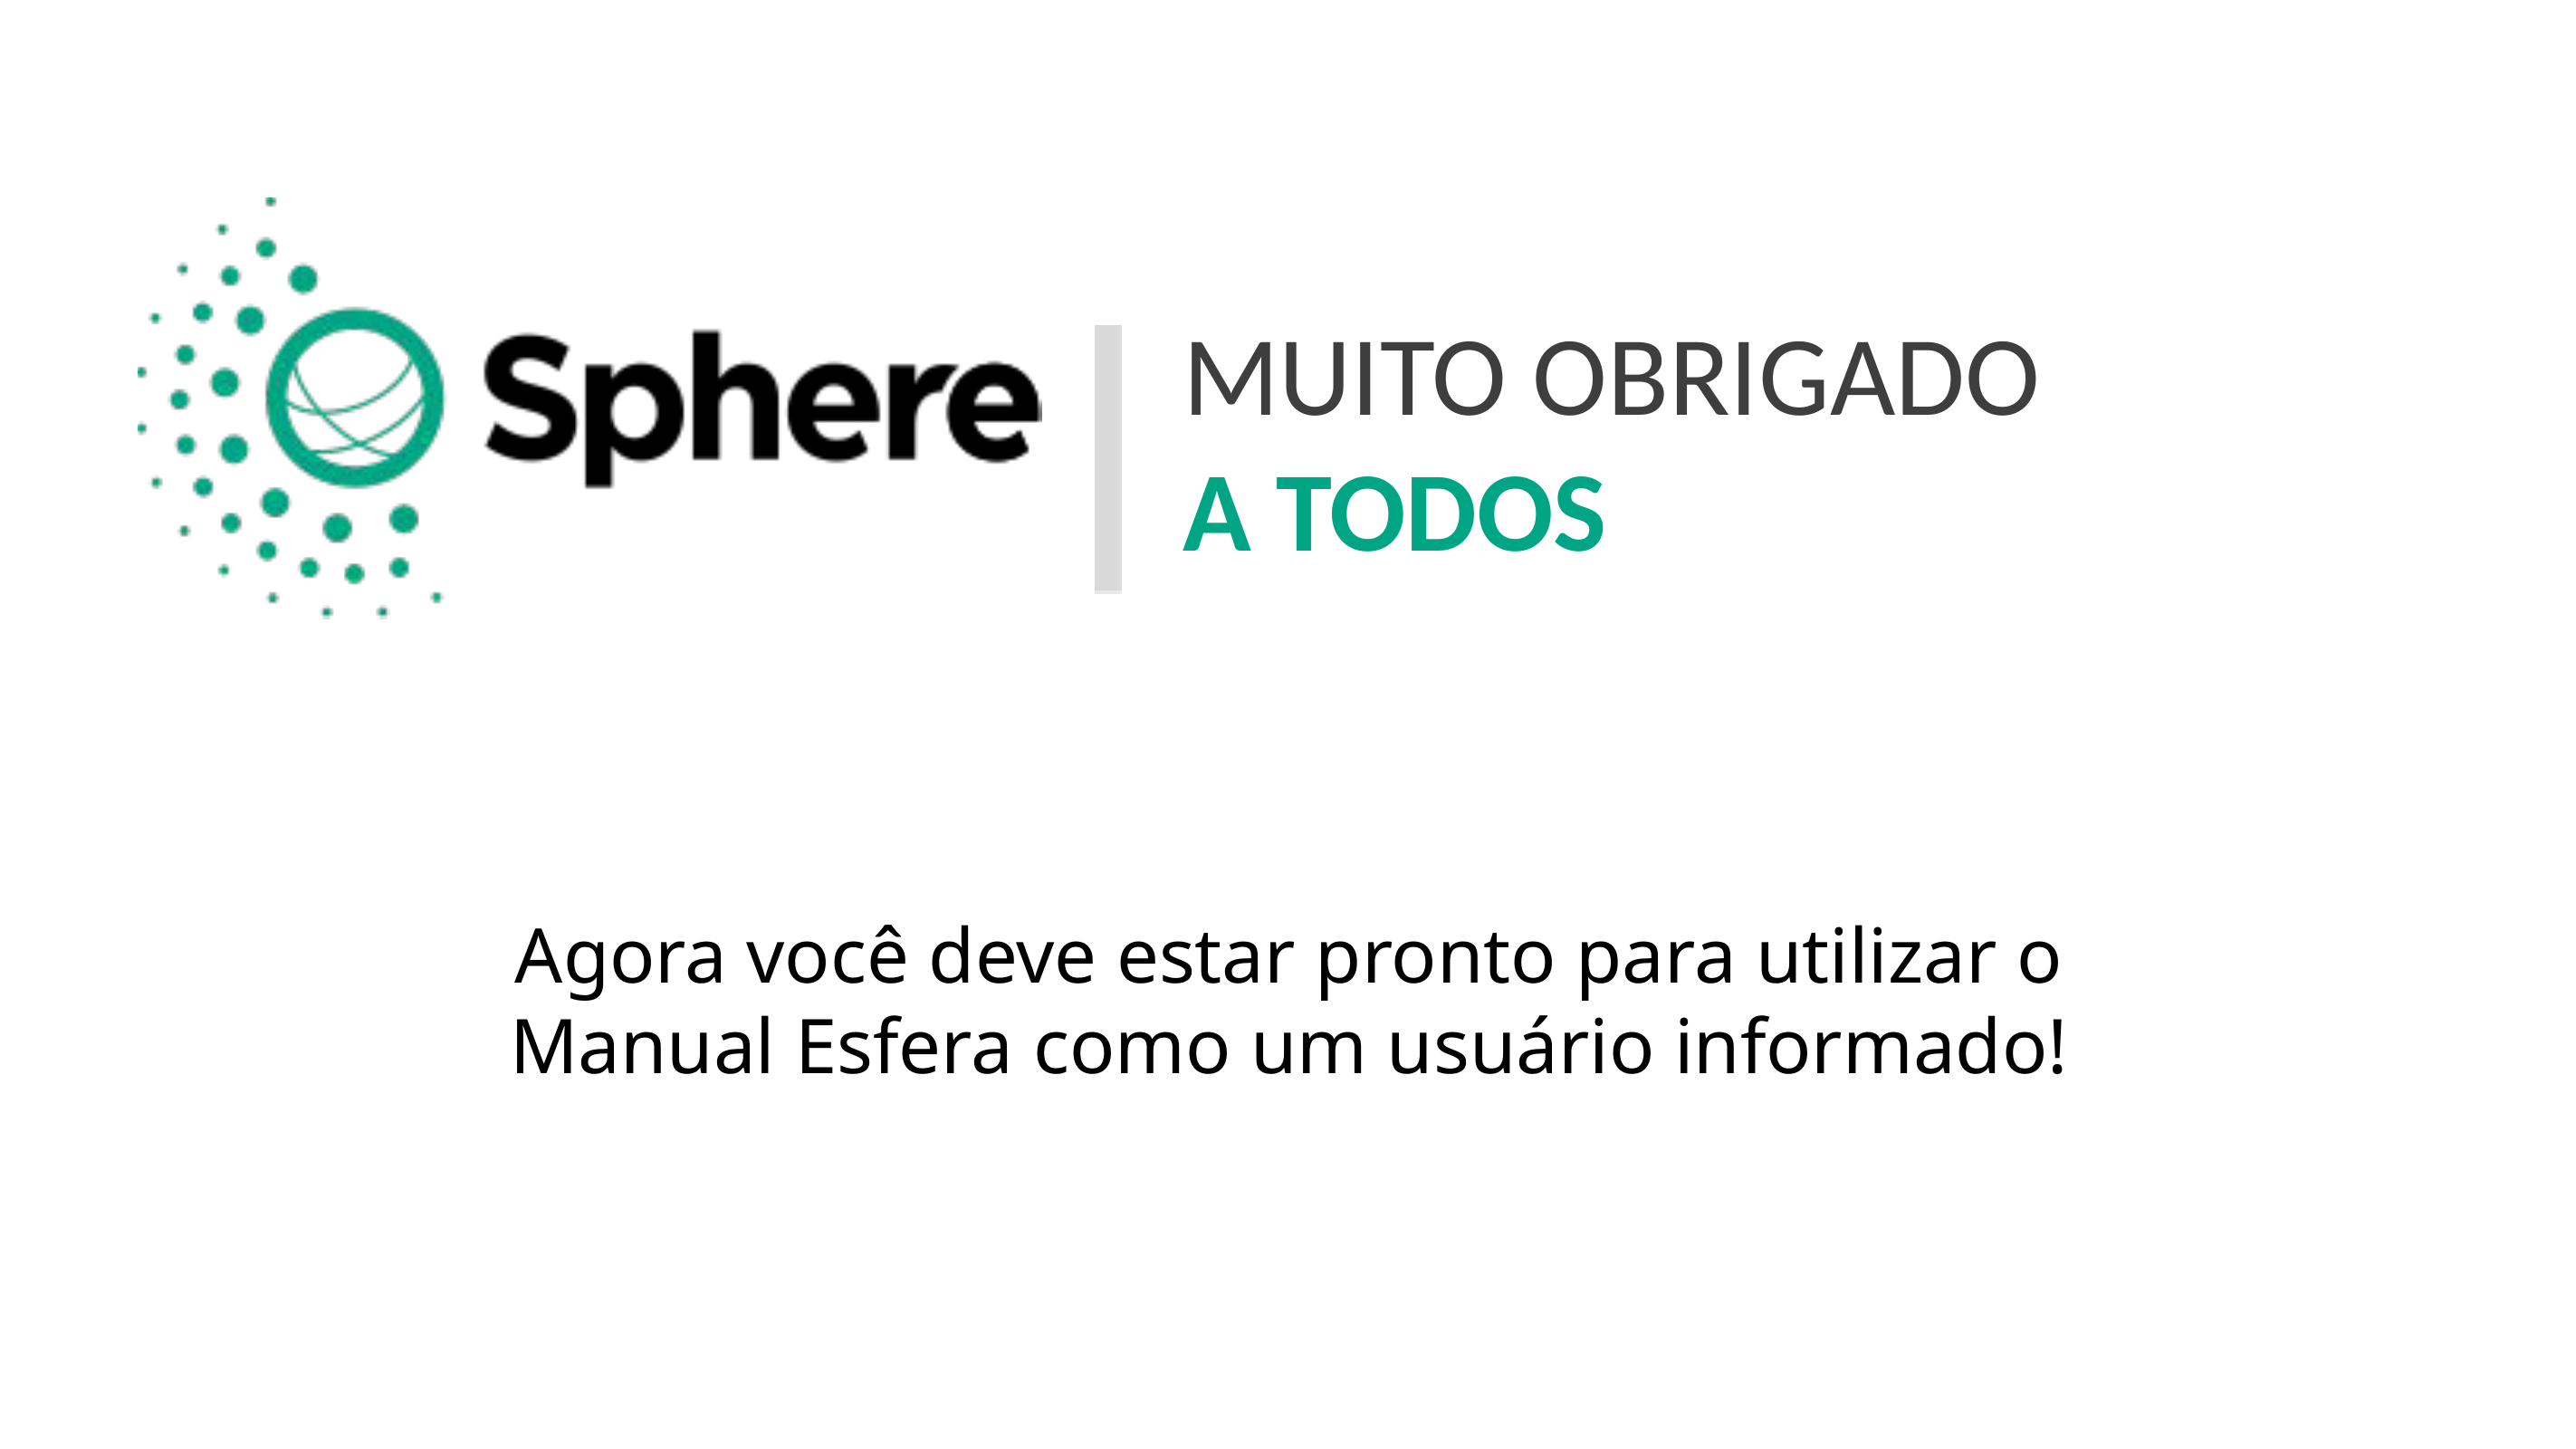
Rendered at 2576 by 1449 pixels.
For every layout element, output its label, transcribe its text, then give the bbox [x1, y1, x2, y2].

text_box MUITO OBRIGADO A TODOS [1174, 294, 2282, 716]
picture [1095, 324, 1122, 594]
picture [138, 197, 1042, 619]
text_box Agora você deve estar pronto para utilizar o Manual Esfera como um usuário informado! [461, 905, 2117, 1089]
